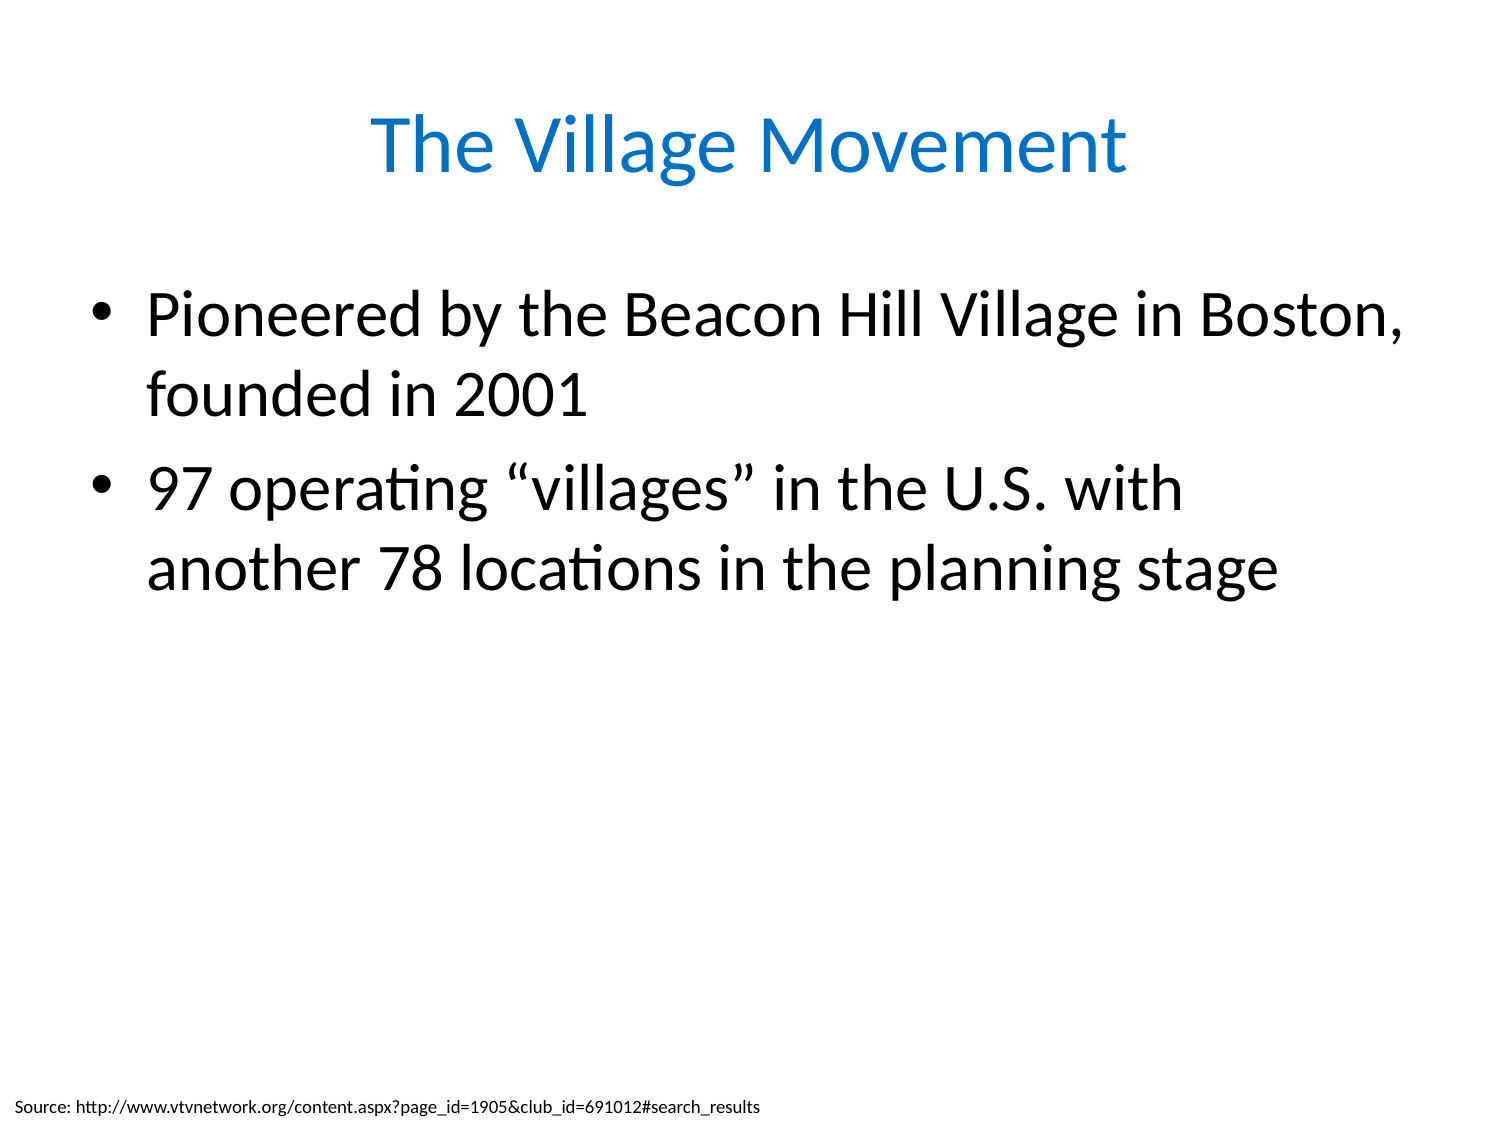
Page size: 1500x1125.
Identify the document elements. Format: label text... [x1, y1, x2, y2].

list Pioneered by the Beacon Hill Village in Boston, founded in 2001 97 operating “villages” in the U.S. with another 78 locations in the planning stage [75, 262, 1425, 1005]
text_box Source: http://www.vtvnetwork.org/content.aspx?page_id=1905&club_id=691012#search_results [0, 1087, 1500, 1125]
title The Village Movement [75, 45, 1425, 233]
